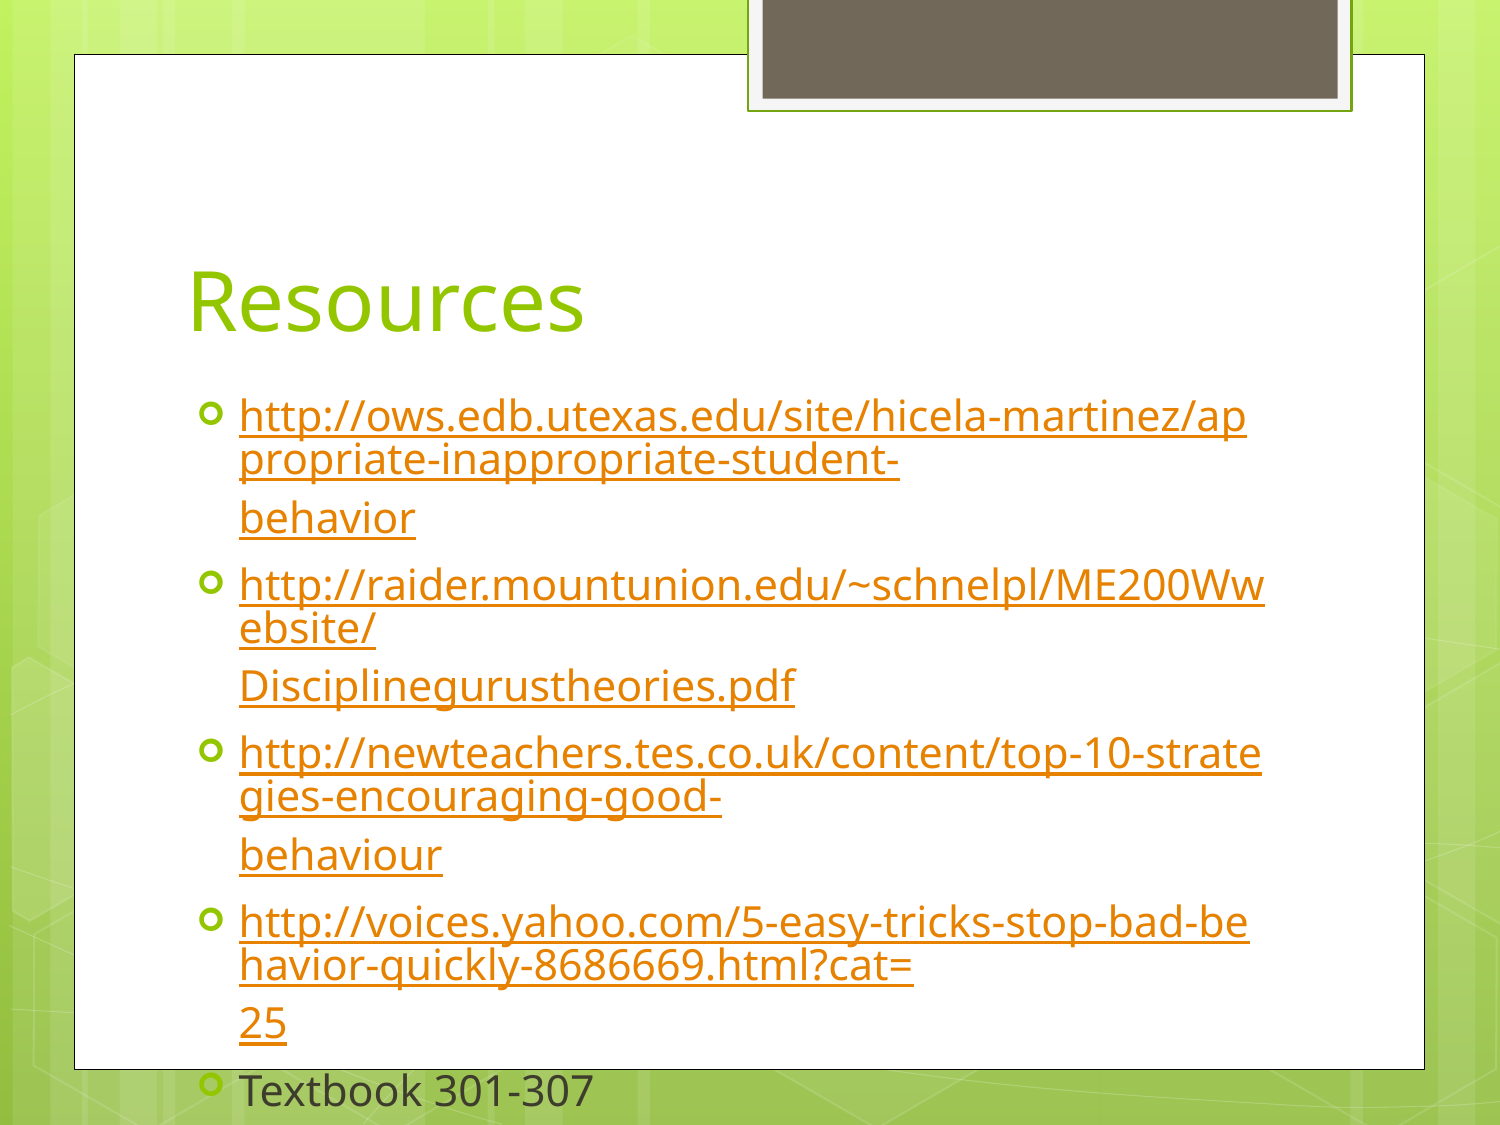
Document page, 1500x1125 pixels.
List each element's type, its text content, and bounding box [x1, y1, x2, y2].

title Resources [171, 168, 1324, 357]
list http://ows.edb.utexas.edu/site/hicela-martinez/appropriate-inappropriate-student-behavior http://raider.mountunion.edu/~schnelpl/ME200Wwebsite/Disciplinegurustheories.pdf http://newteachers.tes.co.uk/content/top-10-strategies-encouraging-good-behaviour http://voices.yahoo.com/5-easy-tricks-stop-bad-behavior-quickly-8686669.html?cat=25 Textbook 301-307 [171, 381, 1283, 957]
